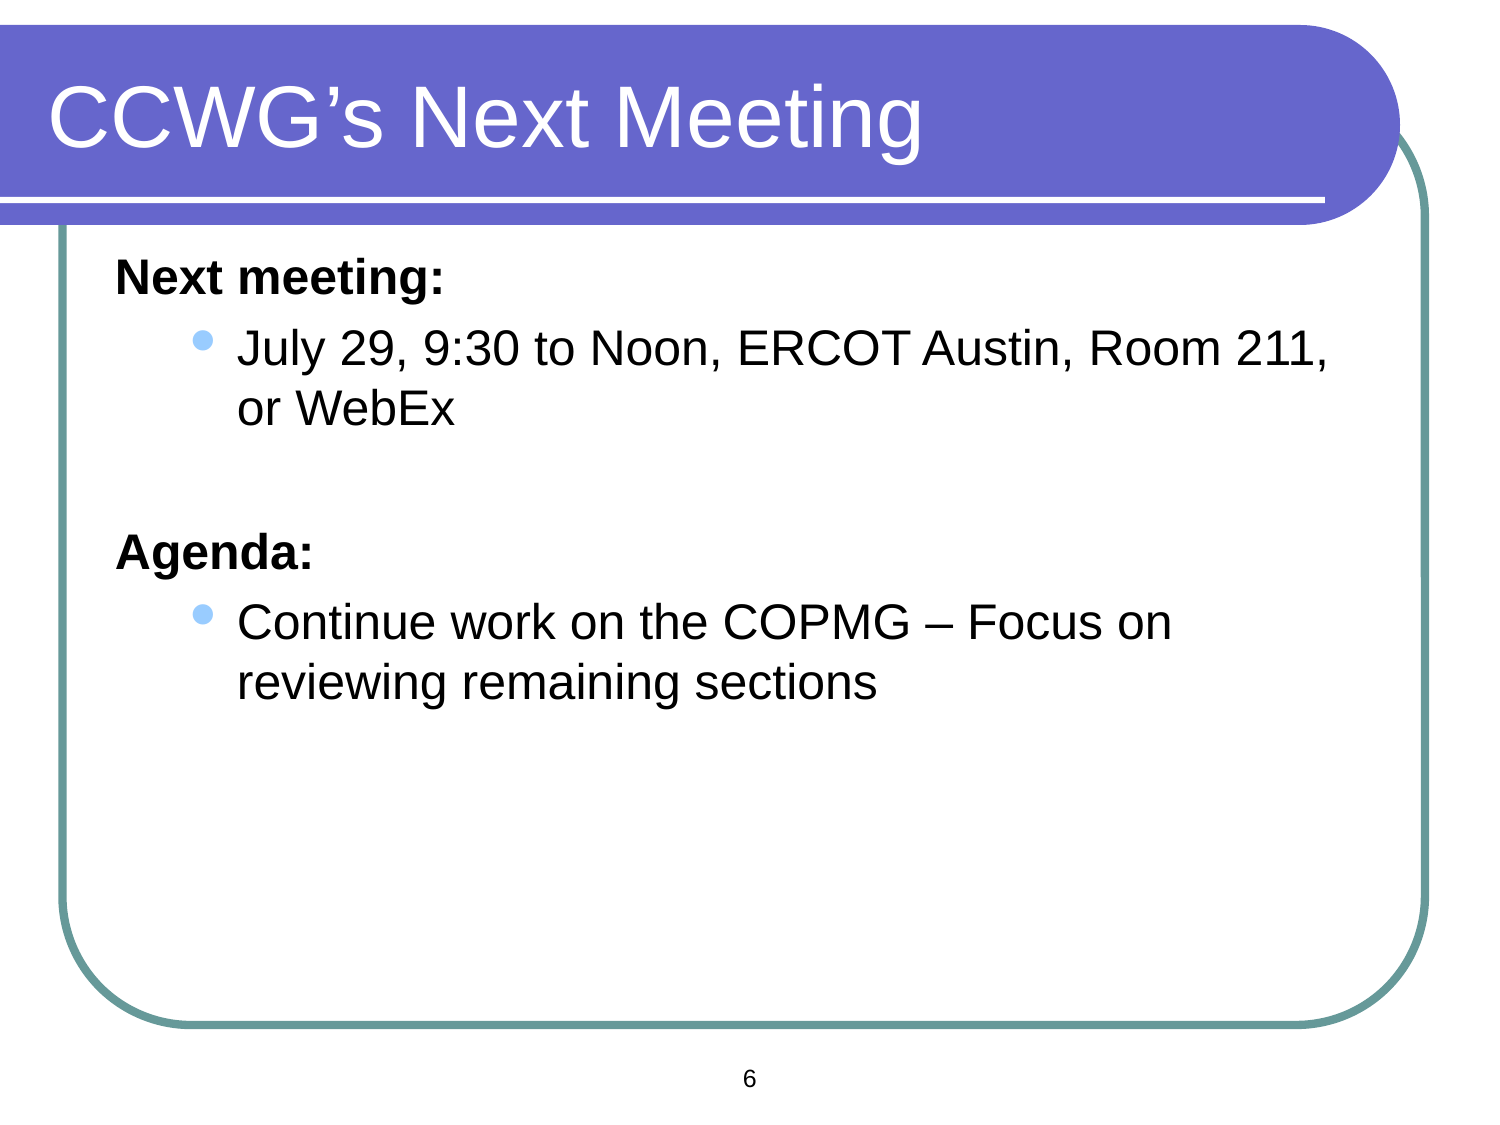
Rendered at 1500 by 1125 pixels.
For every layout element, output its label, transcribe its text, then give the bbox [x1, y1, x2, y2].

footer 6 [512, 1024, 988, 1101]
title CCWG’s Next Meeting [31, 37, 1348, 188]
list Next meeting: July 29, 9:30 to Noon, ERCOT Austin, Room 211, or WebEx Agenda: Continue work on the COPMG – Focus on reviewing remaining sections [99, 237, 1401, 1125]
